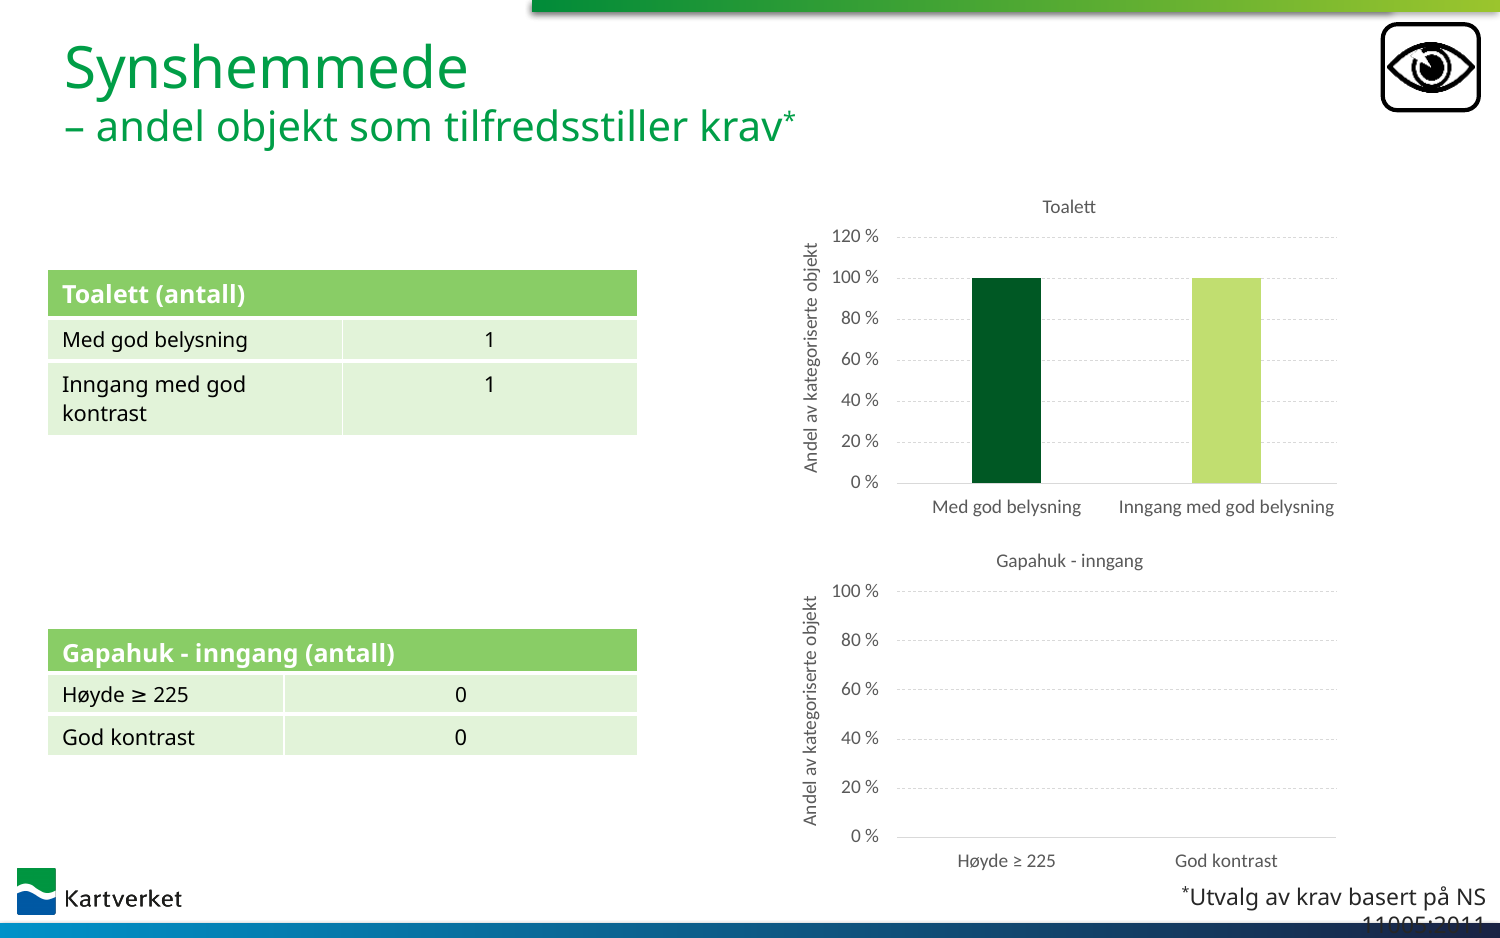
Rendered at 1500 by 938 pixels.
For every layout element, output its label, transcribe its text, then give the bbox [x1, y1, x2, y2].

table_header Gapahuk - inngang (antall) [48, 629, 637, 671]
table_cell 0 [285, 675, 637, 712]
table_cell Inngang med god kontrast [48, 363, 342, 435]
table_cell 1 [343, 363, 637, 435]
table_cell God kontrast [48, 716, 283, 755]
text_box *Utvalg av krav basert på NS 11005:2011 [1068, 873, 1500, 938]
table_cell Med god belysning [48, 320, 342, 359]
picture [791, 541, 1348, 880]
table_cell Høyde ≥ 225 [48, 675, 283, 712]
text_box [1382, 24, 1480, 111]
table_cell 0 [285, 716, 637, 755]
picture [791, 187, 1348, 526]
text_box Synshemmede – andel objekt som tilfredsstiller krav* [49, 24, 1431, 158]
table_header Toalett (antall) [48, 270, 637, 316]
table_cell 1 [343, 320, 637, 359]
